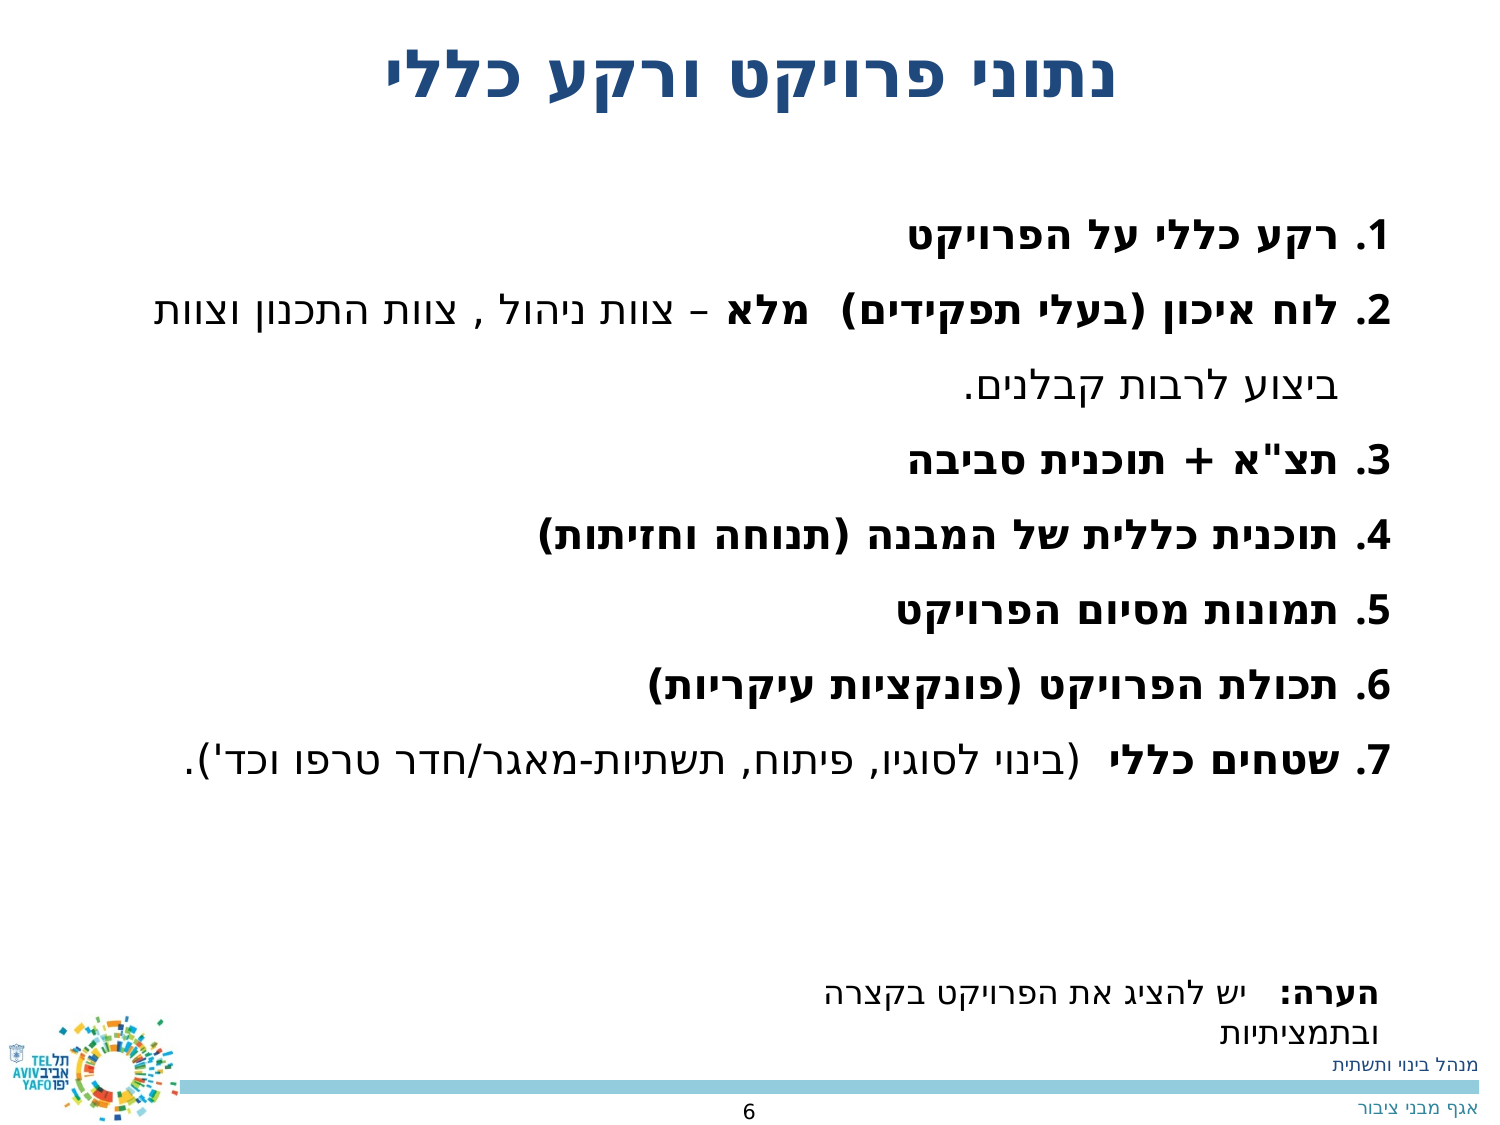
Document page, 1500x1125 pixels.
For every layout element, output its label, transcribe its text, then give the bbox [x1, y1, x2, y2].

text_box נתוני פרויקט ורקע כללי [348, 19, 1157, 123]
text_box רקע כללי על הפרויקט לוח איכון (בעלי תפקידים) מלא – צוות ניהול , צוות התכנון וצוות ביצוע לרבות קבלנים. תצ"א + תוכנית סביבה תוכנית כללית של המבנה (תנוחה וחזיתות) תמונות מסיום הפרויקט תכולת הפרויקט (פונקציות עיקריות) שטחים כללי (בינוי לסוגיו, פיתוח, תשתיות-מאגר/חדר טרפו וכד'). [90, 175, 1486, 865]
picture [7, 1013, 180, 1123]
text_box הערה: יש להציג את הפרויקט בקצרה ובתמציתיות [714, 964, 1395, 1059]
